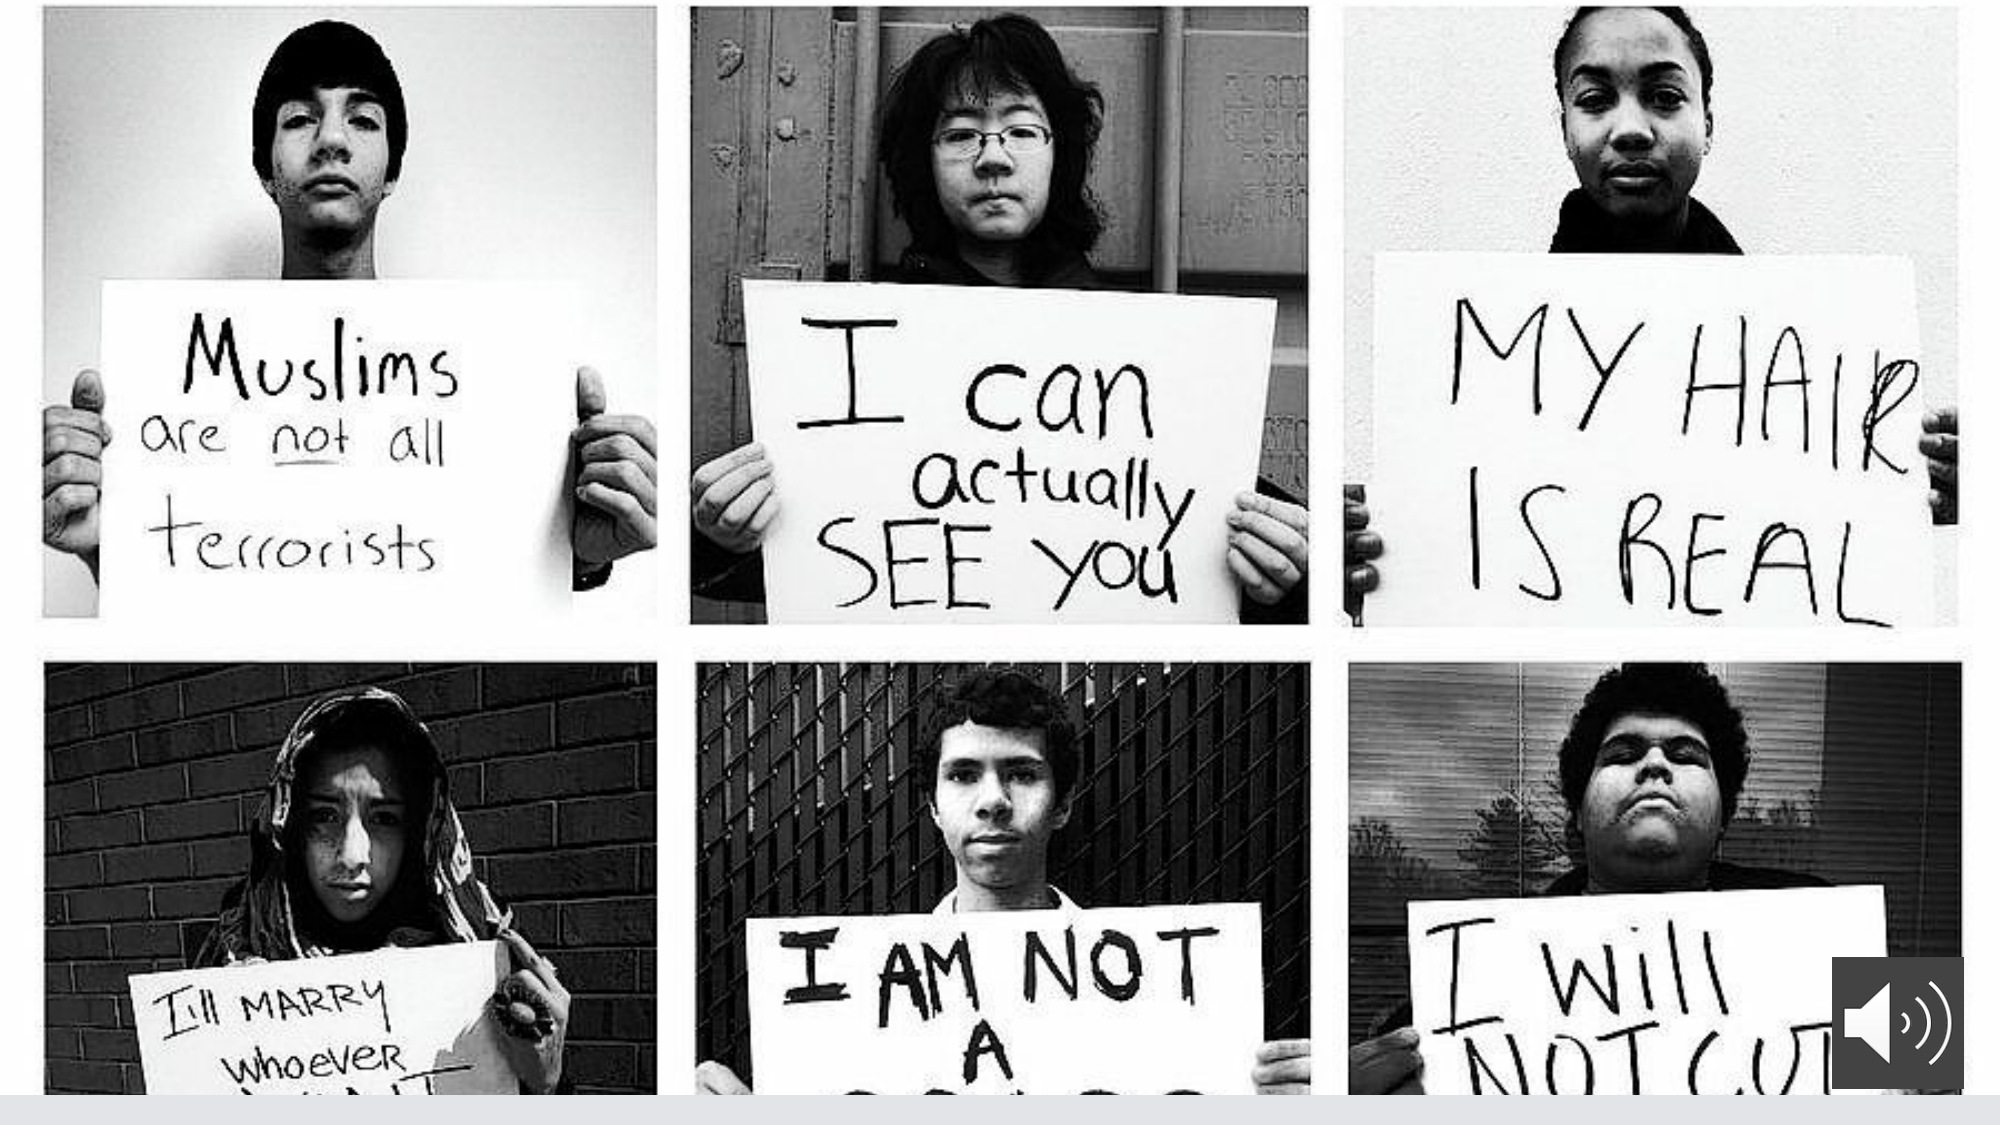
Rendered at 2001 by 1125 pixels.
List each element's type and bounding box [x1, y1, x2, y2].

picture [1831, 956, 1965, 1090]
text_box [0, 1095, 2000, 1125]
list [0, 0, 2000, 1095]
